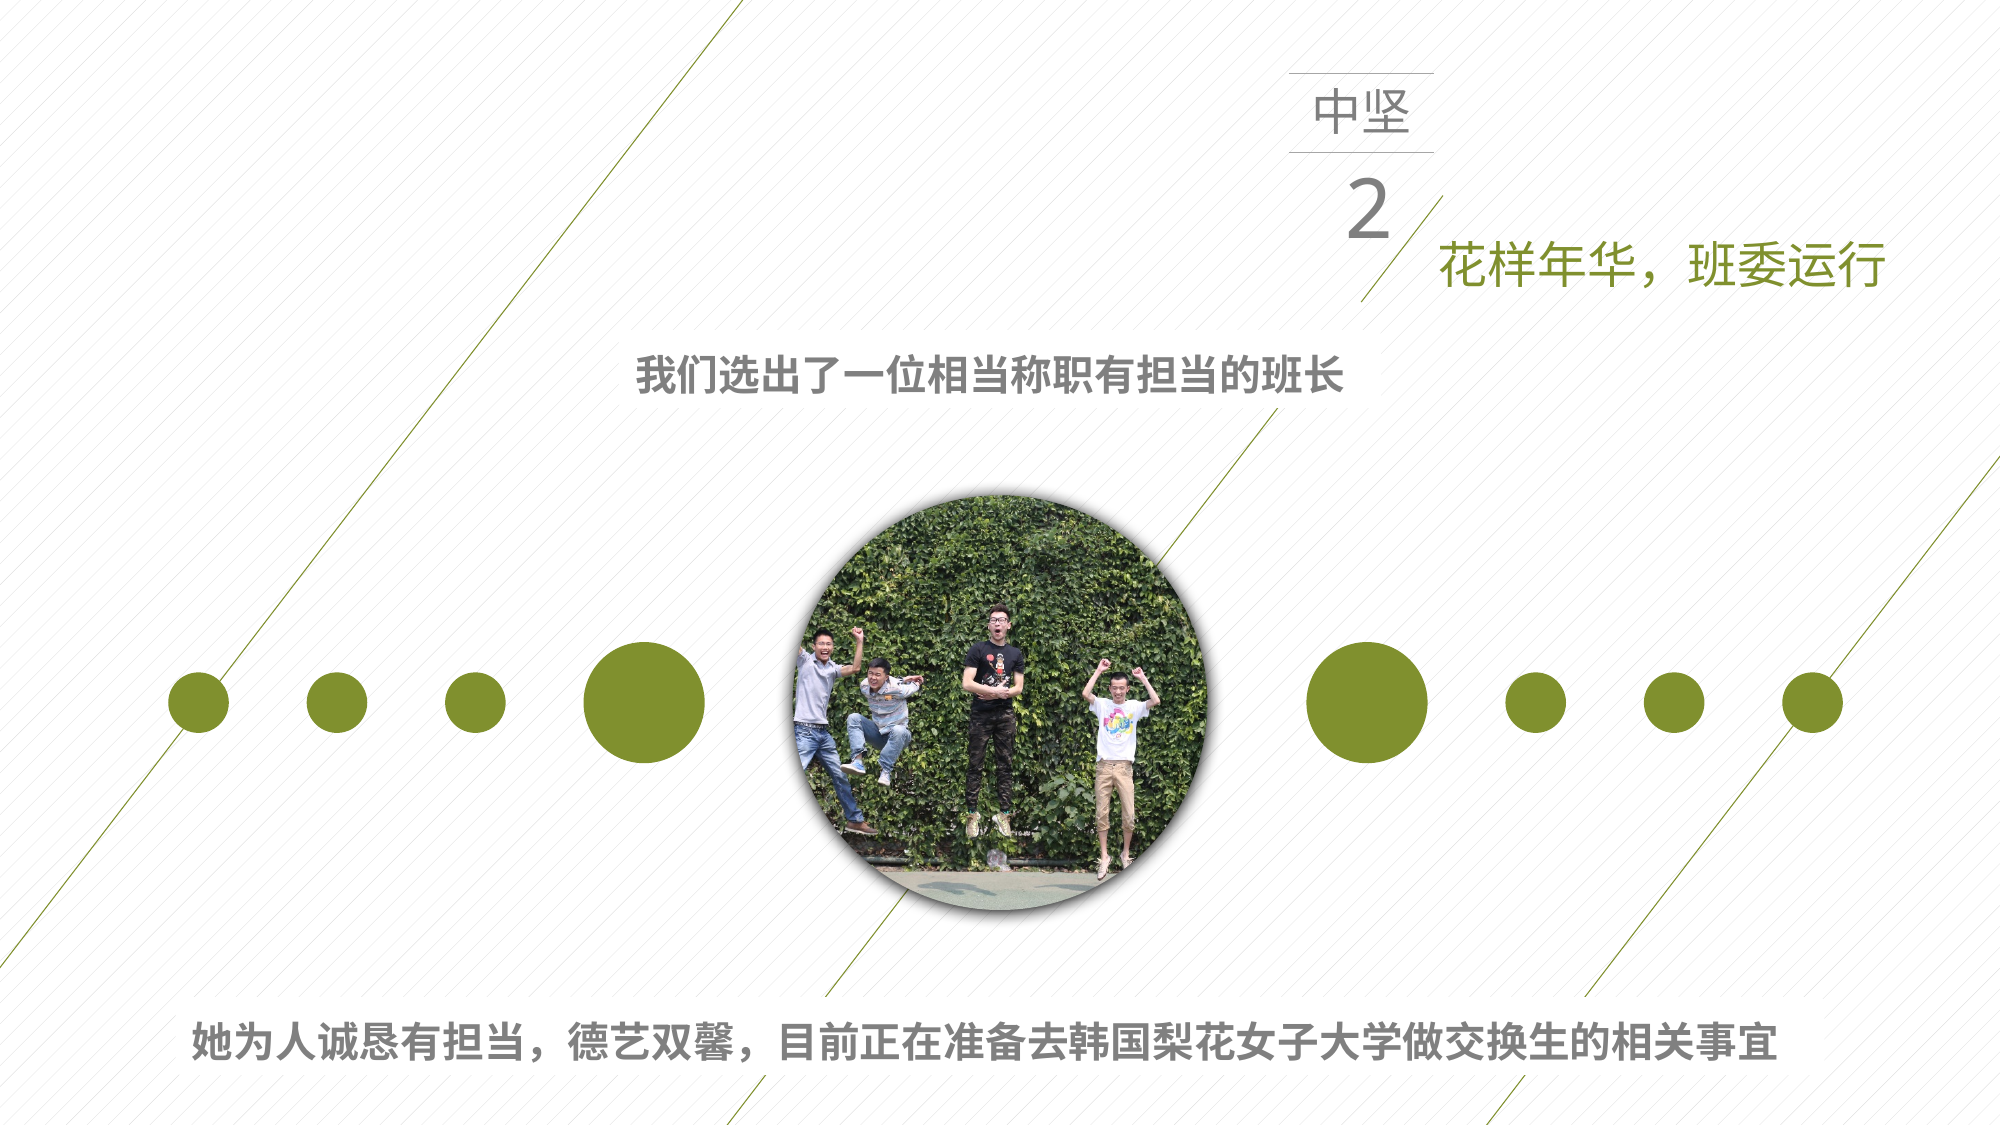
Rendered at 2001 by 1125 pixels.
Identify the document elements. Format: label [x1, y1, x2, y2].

picture [792, 495, 1208, 911]
text_box [790, 72, 1948, 1125]
text_box [1948, 320, 2000, 1125]
text_box [1306, 642, 1843, 764]
text_box [0, 0, 790, 1125]
